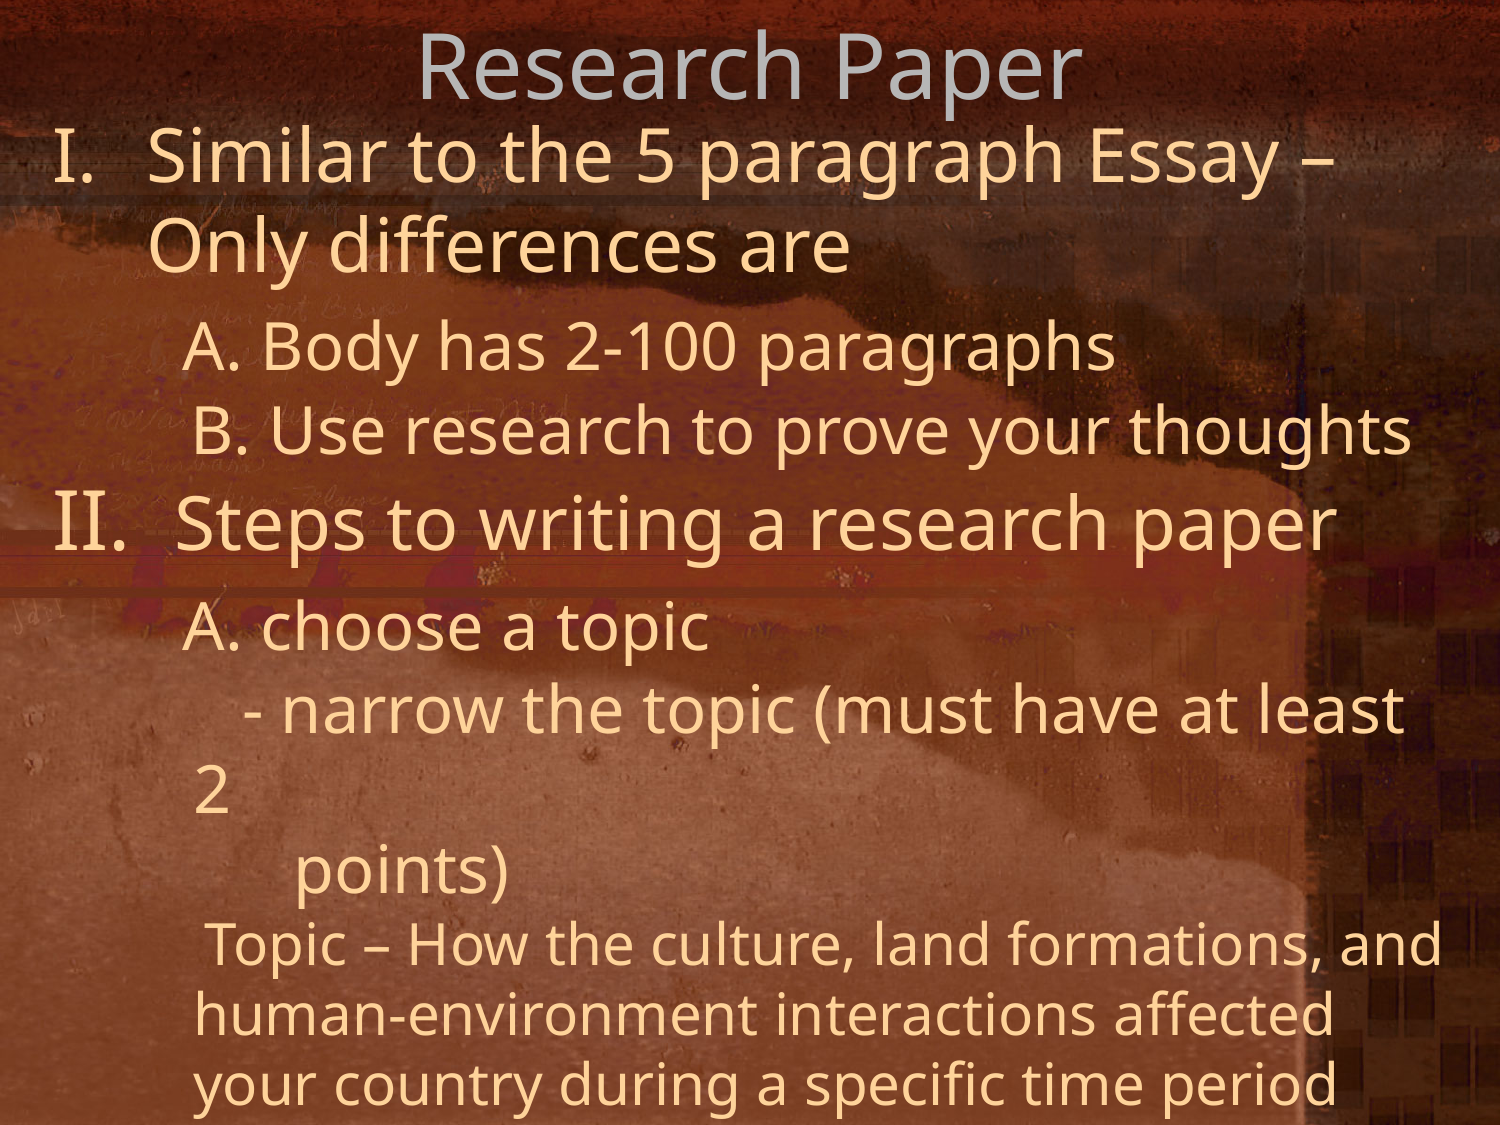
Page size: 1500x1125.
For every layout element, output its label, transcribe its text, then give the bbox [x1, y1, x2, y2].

picture [0, 0, 1500, 1125]
title Research Paper [74, 0, 1426, 99]
list Similar to the 5 paragraph Essay – Only differences are A. Body has 2-100 paragraphs B. Use research to prove your thoughts II. Steps to writing a research paper A. choose a topic - narrow the topic (must have at least 2 points) Topic – How the culture, land formations, and human-environment interactions affected your country during a specific time period [37, 99, 1463, 1088]
